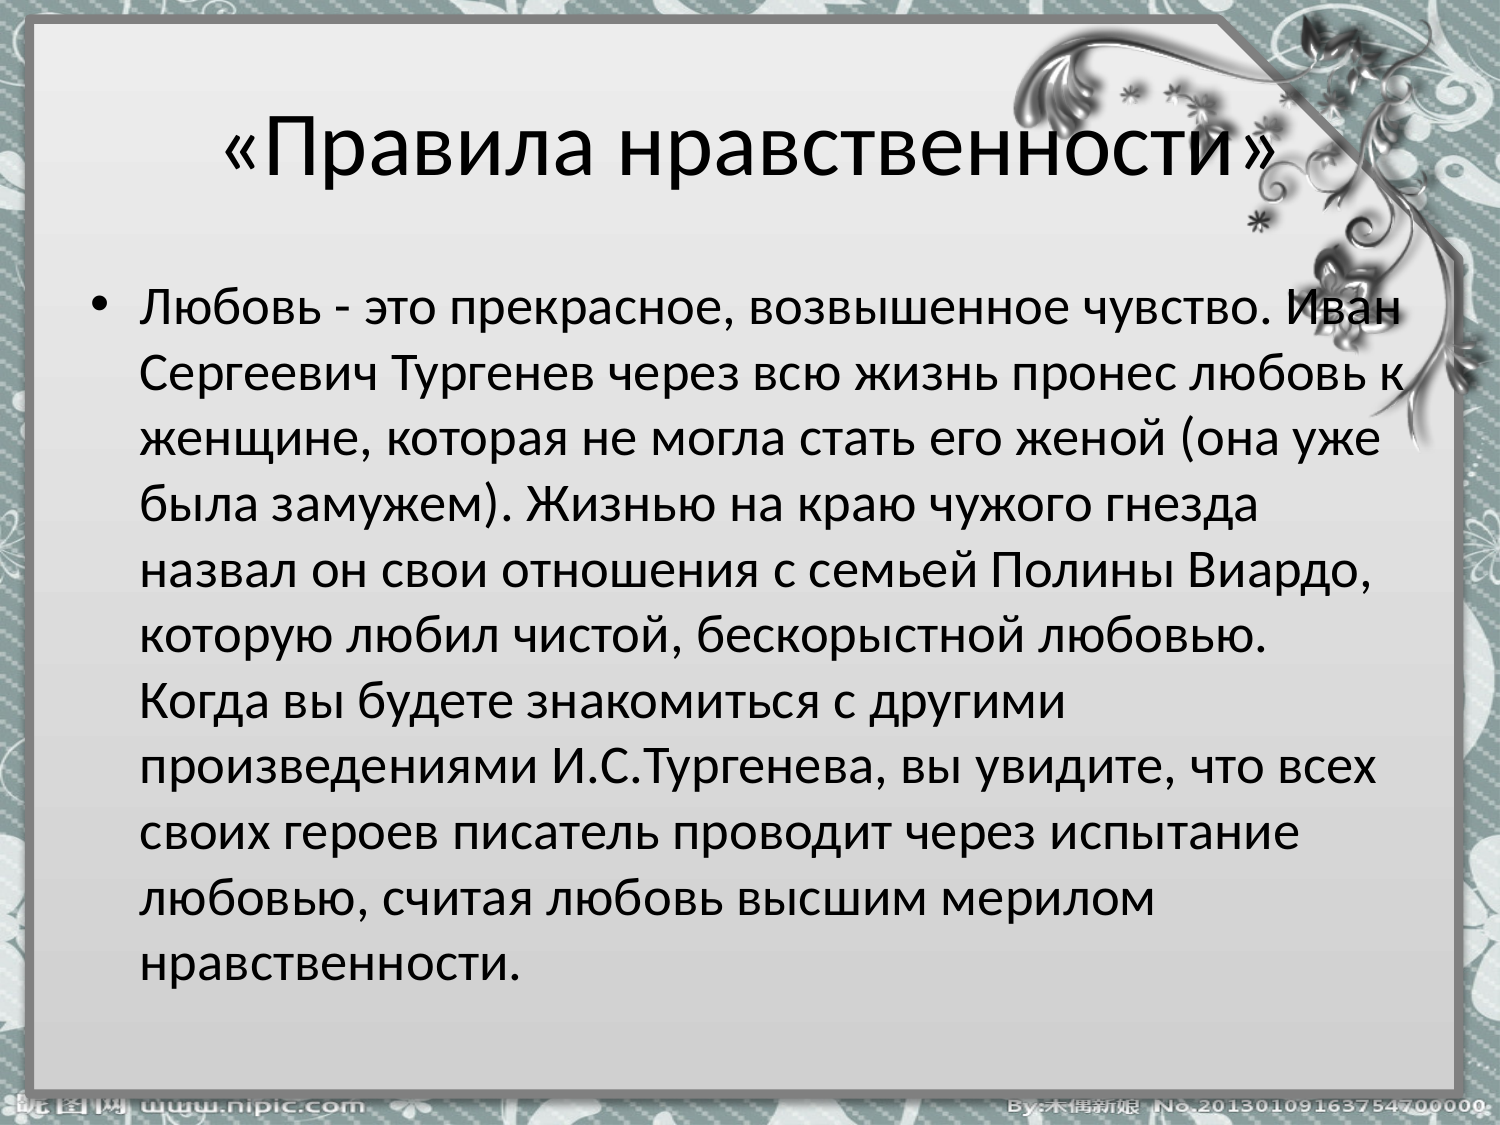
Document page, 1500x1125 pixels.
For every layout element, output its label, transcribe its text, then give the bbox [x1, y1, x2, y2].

title «Правила нравственности» [75, 45, 1425, 233]
list Любовь - это прекрасное, возвышенное чувство. Иван Сергеевич Тургенев через всю жизнь пронес любовь к женщине, которая не могла стать его женой (она уже была замужем). Жизнью на краю чужого гнезда назвал он свои отношения с семьей Полины Виардо, которую любил чистой, бескорыстной любовью. Когда вы будете знакомиться с другими произведениями И.С.Тургенева, вы увидите, что всех своих героев писатель проводит через испытание любовью, считая любовь высшим мерилом нравственности. [75, 262, 1425, 1005]
picture [0, 0, 1500, 1125]
